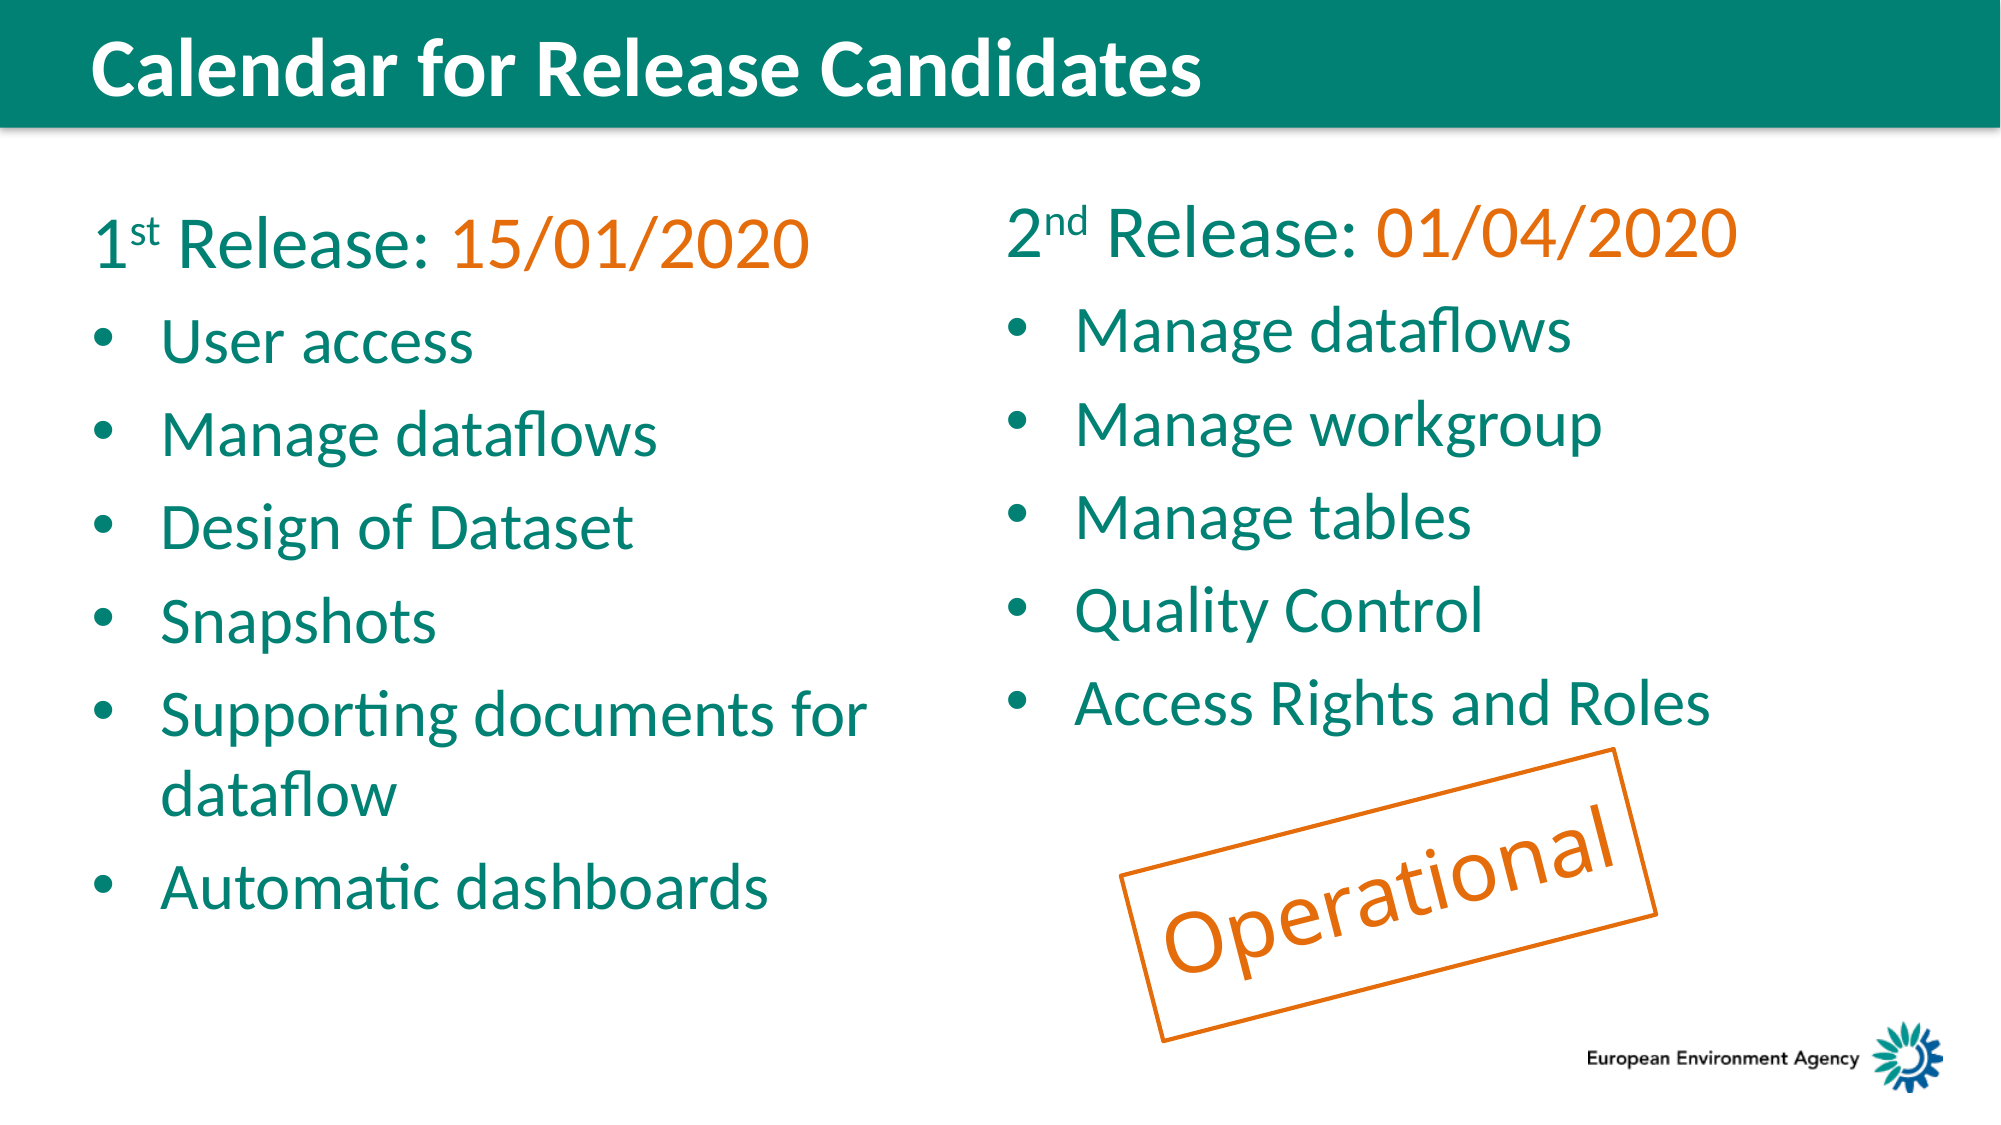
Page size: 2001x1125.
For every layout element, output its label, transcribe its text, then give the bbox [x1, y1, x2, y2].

text_box Operational [1120, 749, 1657, 1042]
list 1st Release: 15/01/2020 User access Manage dataflows Design of Dataset Snapshots Supporting documents for dataflow Automatic dashboards [76, 185, 1022, 1023]
list Calendar for Release Candidates [76, 5, 1922, 117]
picture [1588, 1021, 1943, 1093]
text_box 2nd Release: 01/04/2020 Manage dataflows Manage workgroup Manage tables Quality Control Access Rights and Roles [990, 175, 1983, 799]
